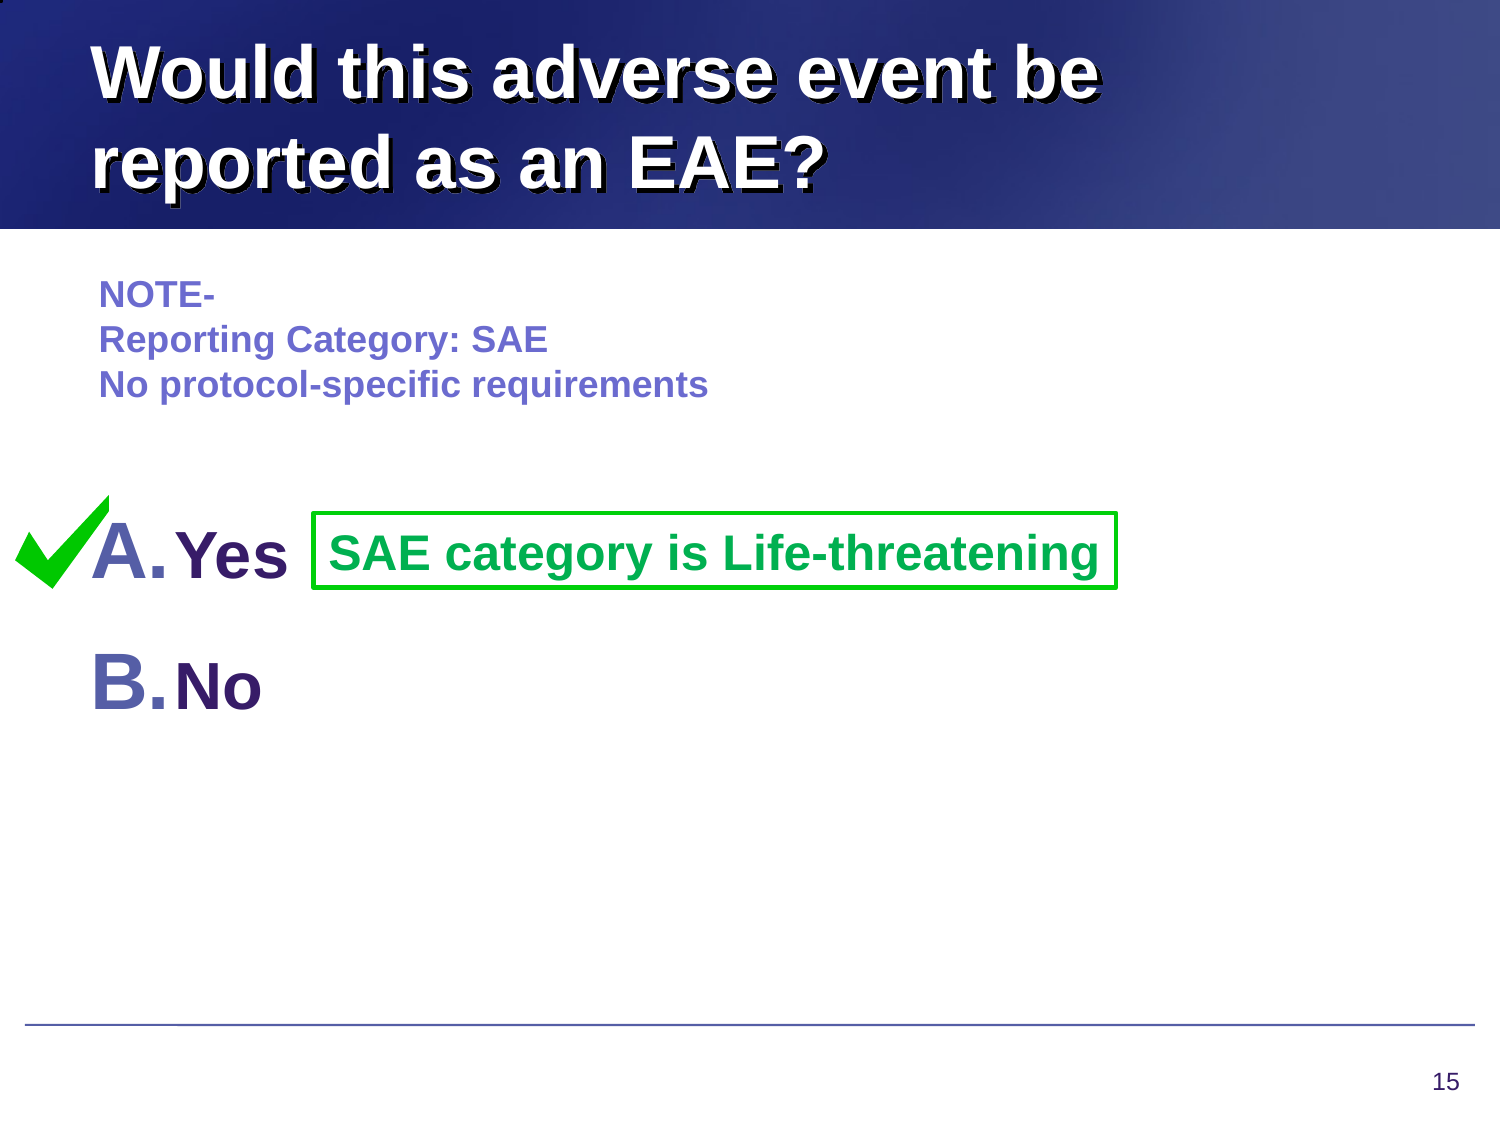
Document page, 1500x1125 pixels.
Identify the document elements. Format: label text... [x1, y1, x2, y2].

picture [0, 0, 1500, 229]
text_box SAE category is Life-threatening [313, 512, 1116, 588]
text_box [15, 495, 109, 589]
text_box NOTE- Reporting Category: SAE No protocol-specific requirements [84, 262, 740, 413]
list Yes No [74, 503, 751, 952]
slide_number 15 [1137, 1037, 1476, 1104]
title Would this adverse event be reported as an EAE? [74, 1, 1426, 226]
